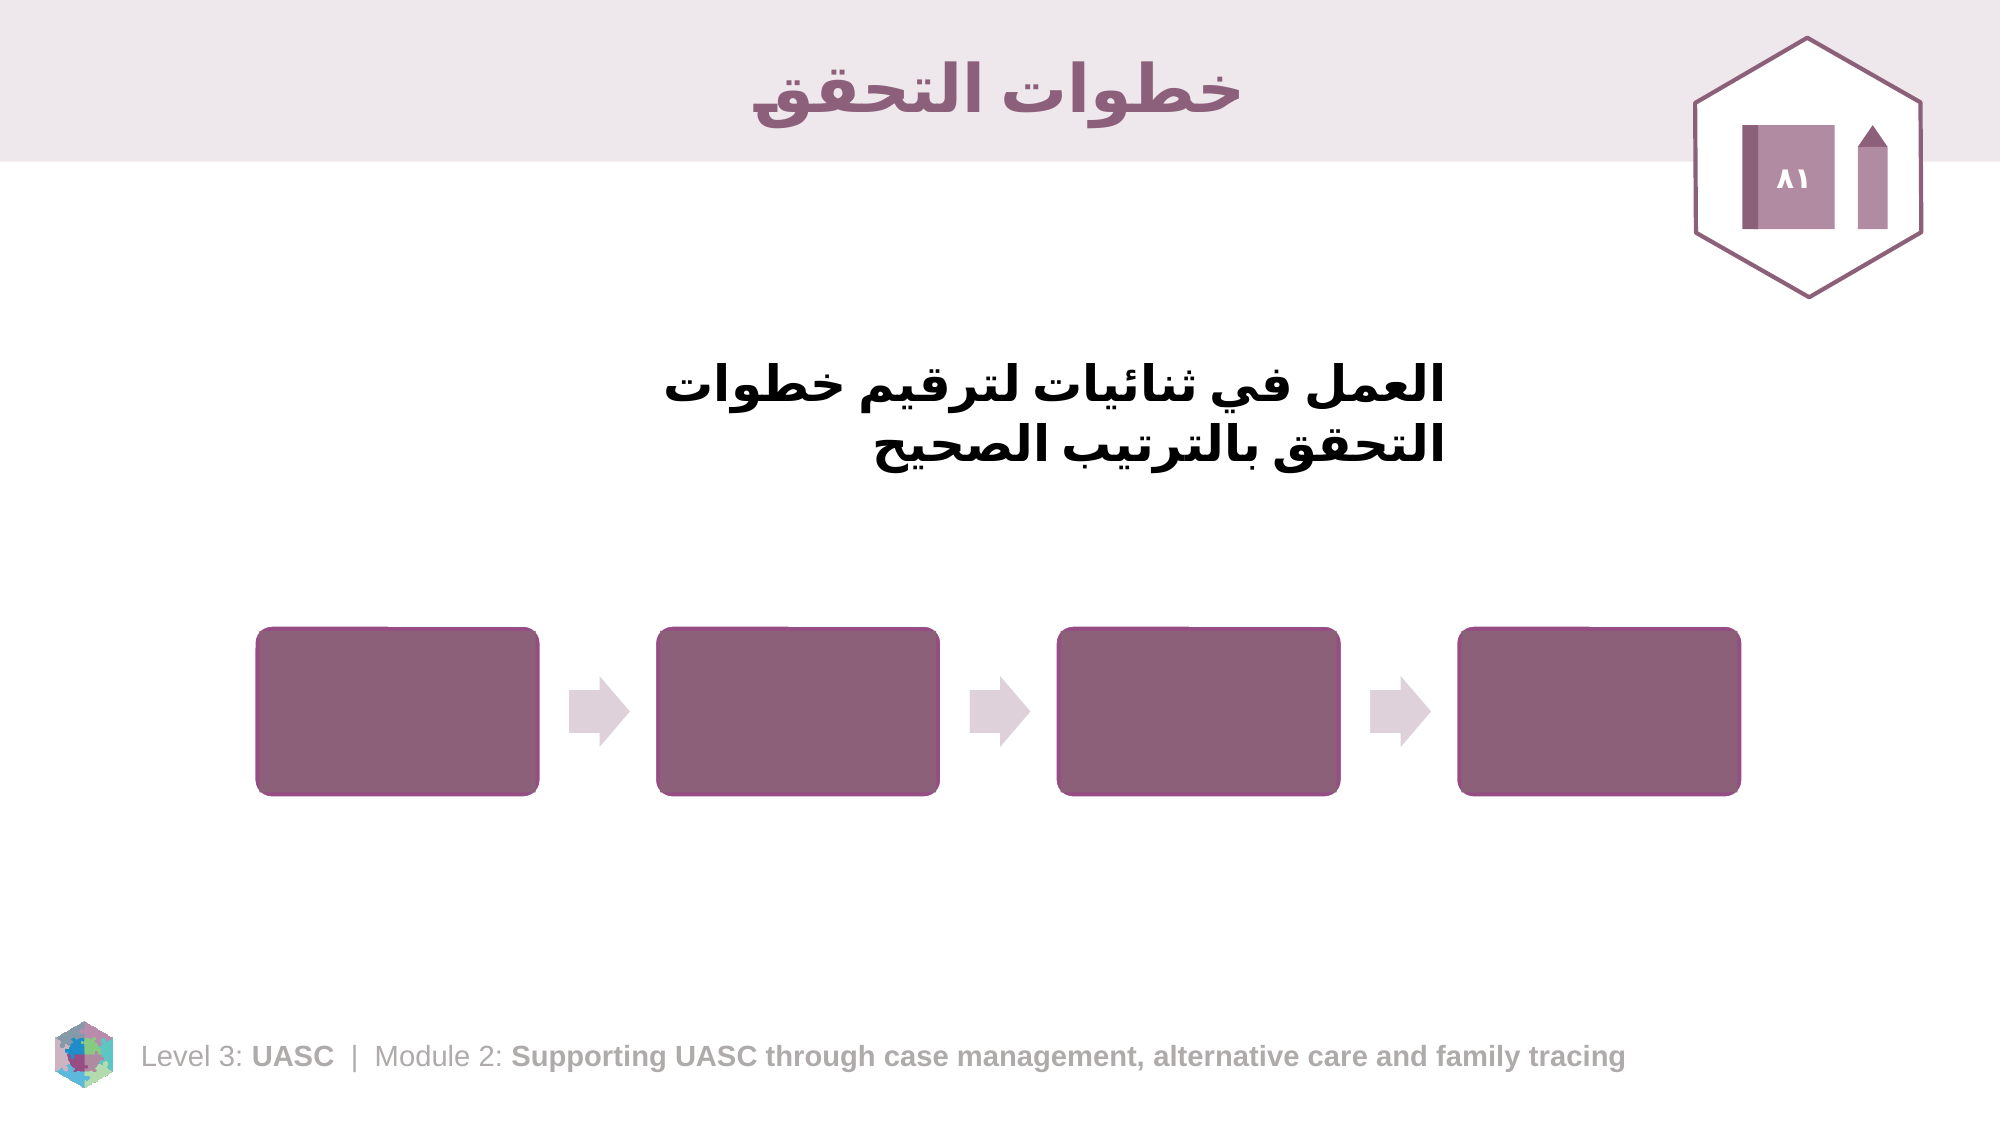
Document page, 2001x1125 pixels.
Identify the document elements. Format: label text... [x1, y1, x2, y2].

text_box العمل في ثنائيات لترقيم خطوات التحقق بالترتيب الصحيح [540, 343, 1462, 479]
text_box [254, 625, 1743, 798]
title خطوات التحقق [137, 19, 1863, 163]
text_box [1677, 55, 1939, 281]
picture [55, 1021, 113, 1088]
